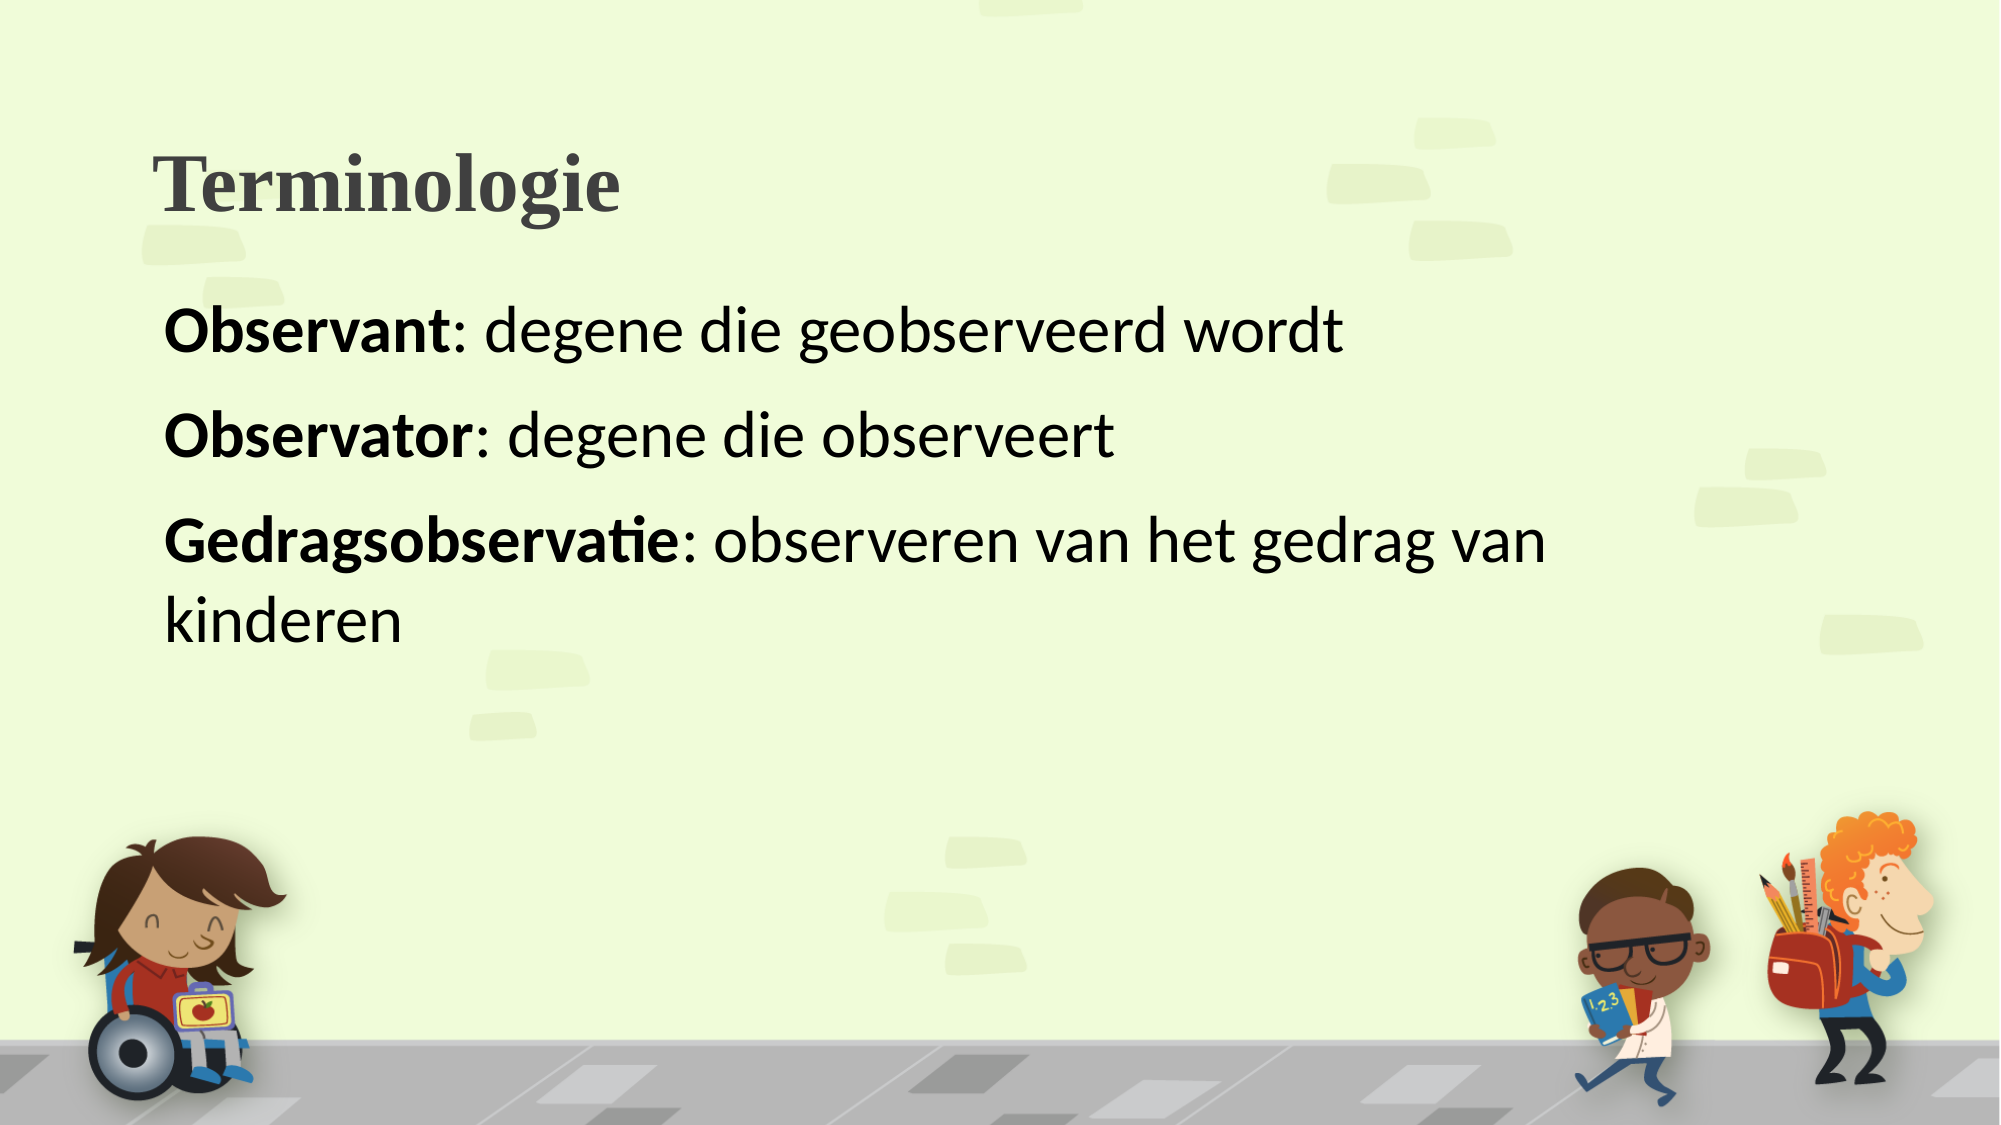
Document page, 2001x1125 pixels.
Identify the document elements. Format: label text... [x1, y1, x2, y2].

title Terminologie [137, 59, 1750, 238]
text_box Observant: degene die geobserveerd wordt Observator: degene die observeert Gedragsobservatie: observeren van het gedrag van kinderen [149, 278, 1686, 664]
picture [0, 0, 2000, 1125]
